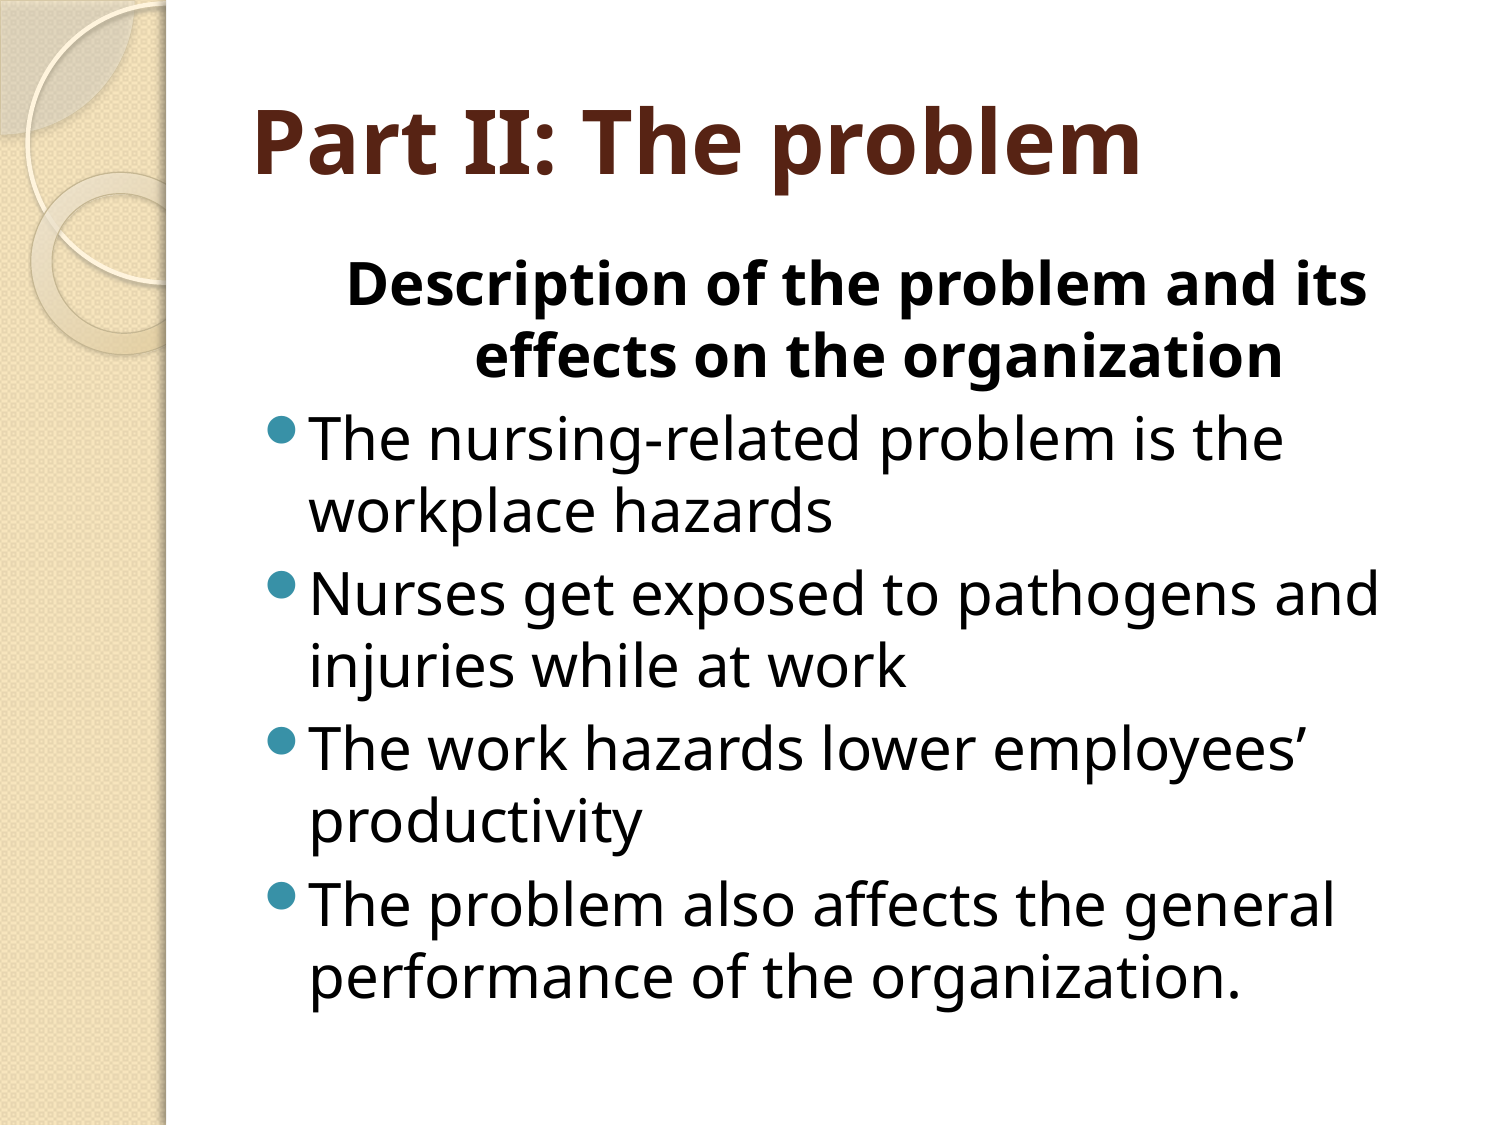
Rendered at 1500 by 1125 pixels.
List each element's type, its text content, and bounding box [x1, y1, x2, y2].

title Part II: The problem [235, 45, 1466, 233]
list Description of the problem and its effects on the organization The nursing-related problem is the workplace hazards Nurses get exposed to pathogens and injuries while at work The work hazards lower employees’ productivity The problem also affects the general performance of the organization. [235, 237, 1466, 1025]
